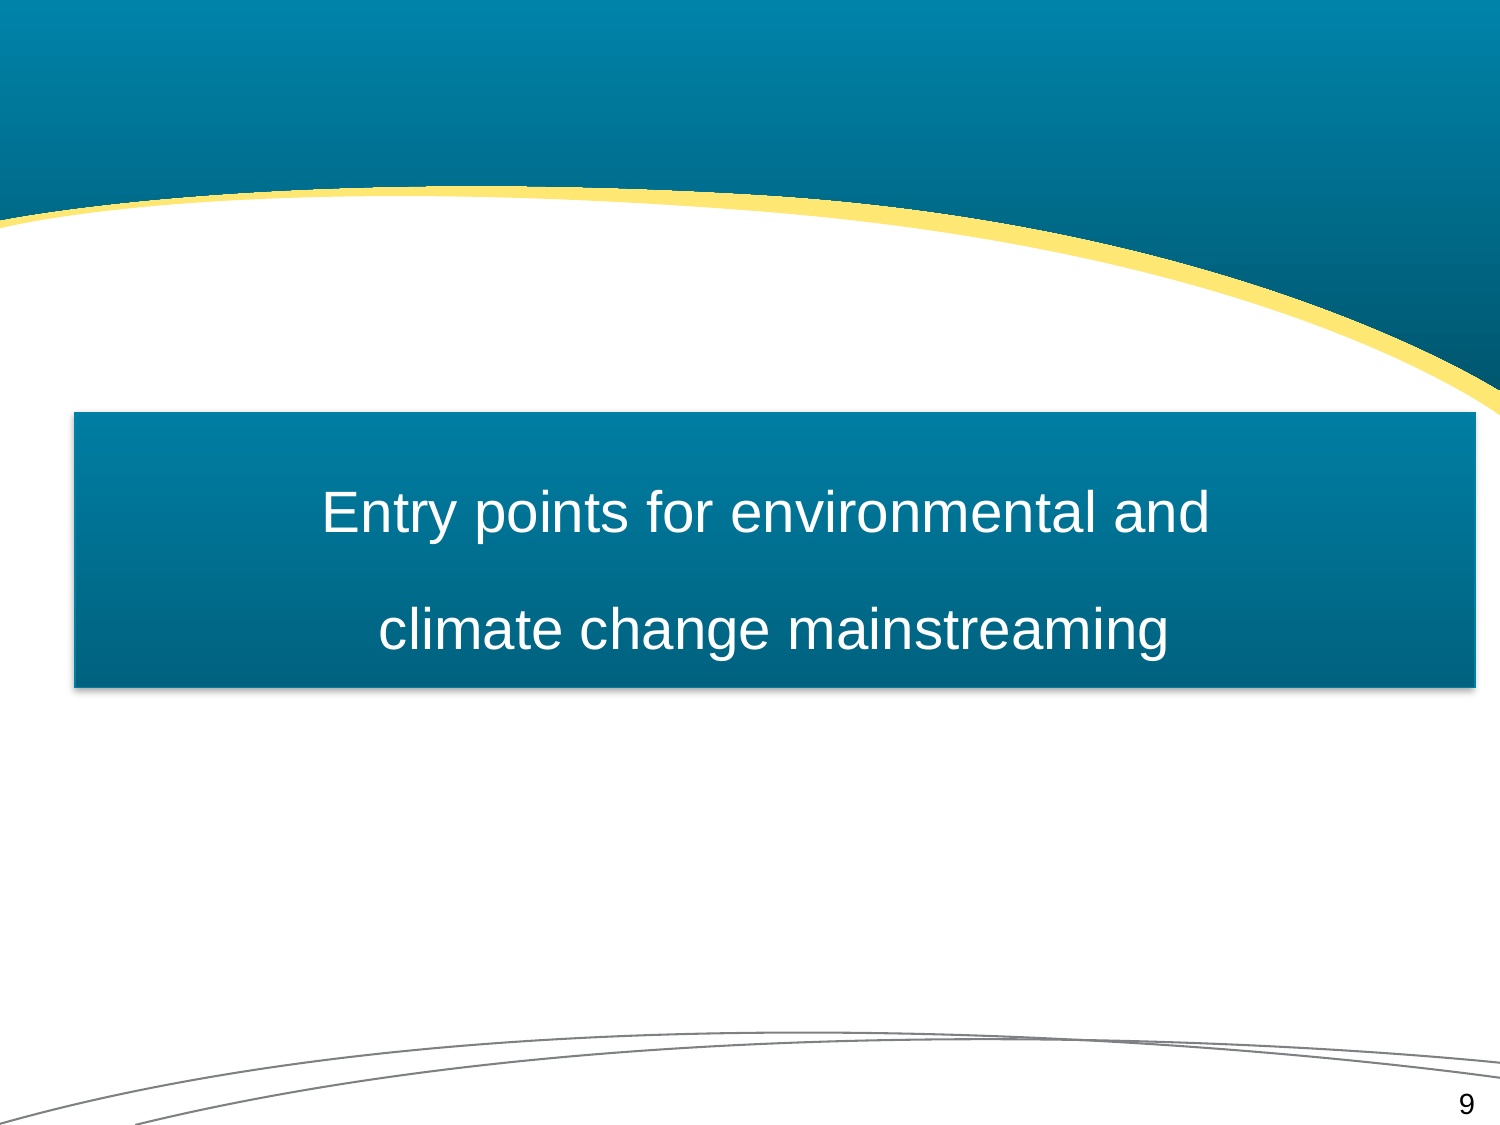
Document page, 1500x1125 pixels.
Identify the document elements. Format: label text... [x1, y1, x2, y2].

slide_number 9 [1124, 1084, 1476, 1113]
list Entry points for environmental and climate change mainstreaming [74, 412, 1476, 688]
